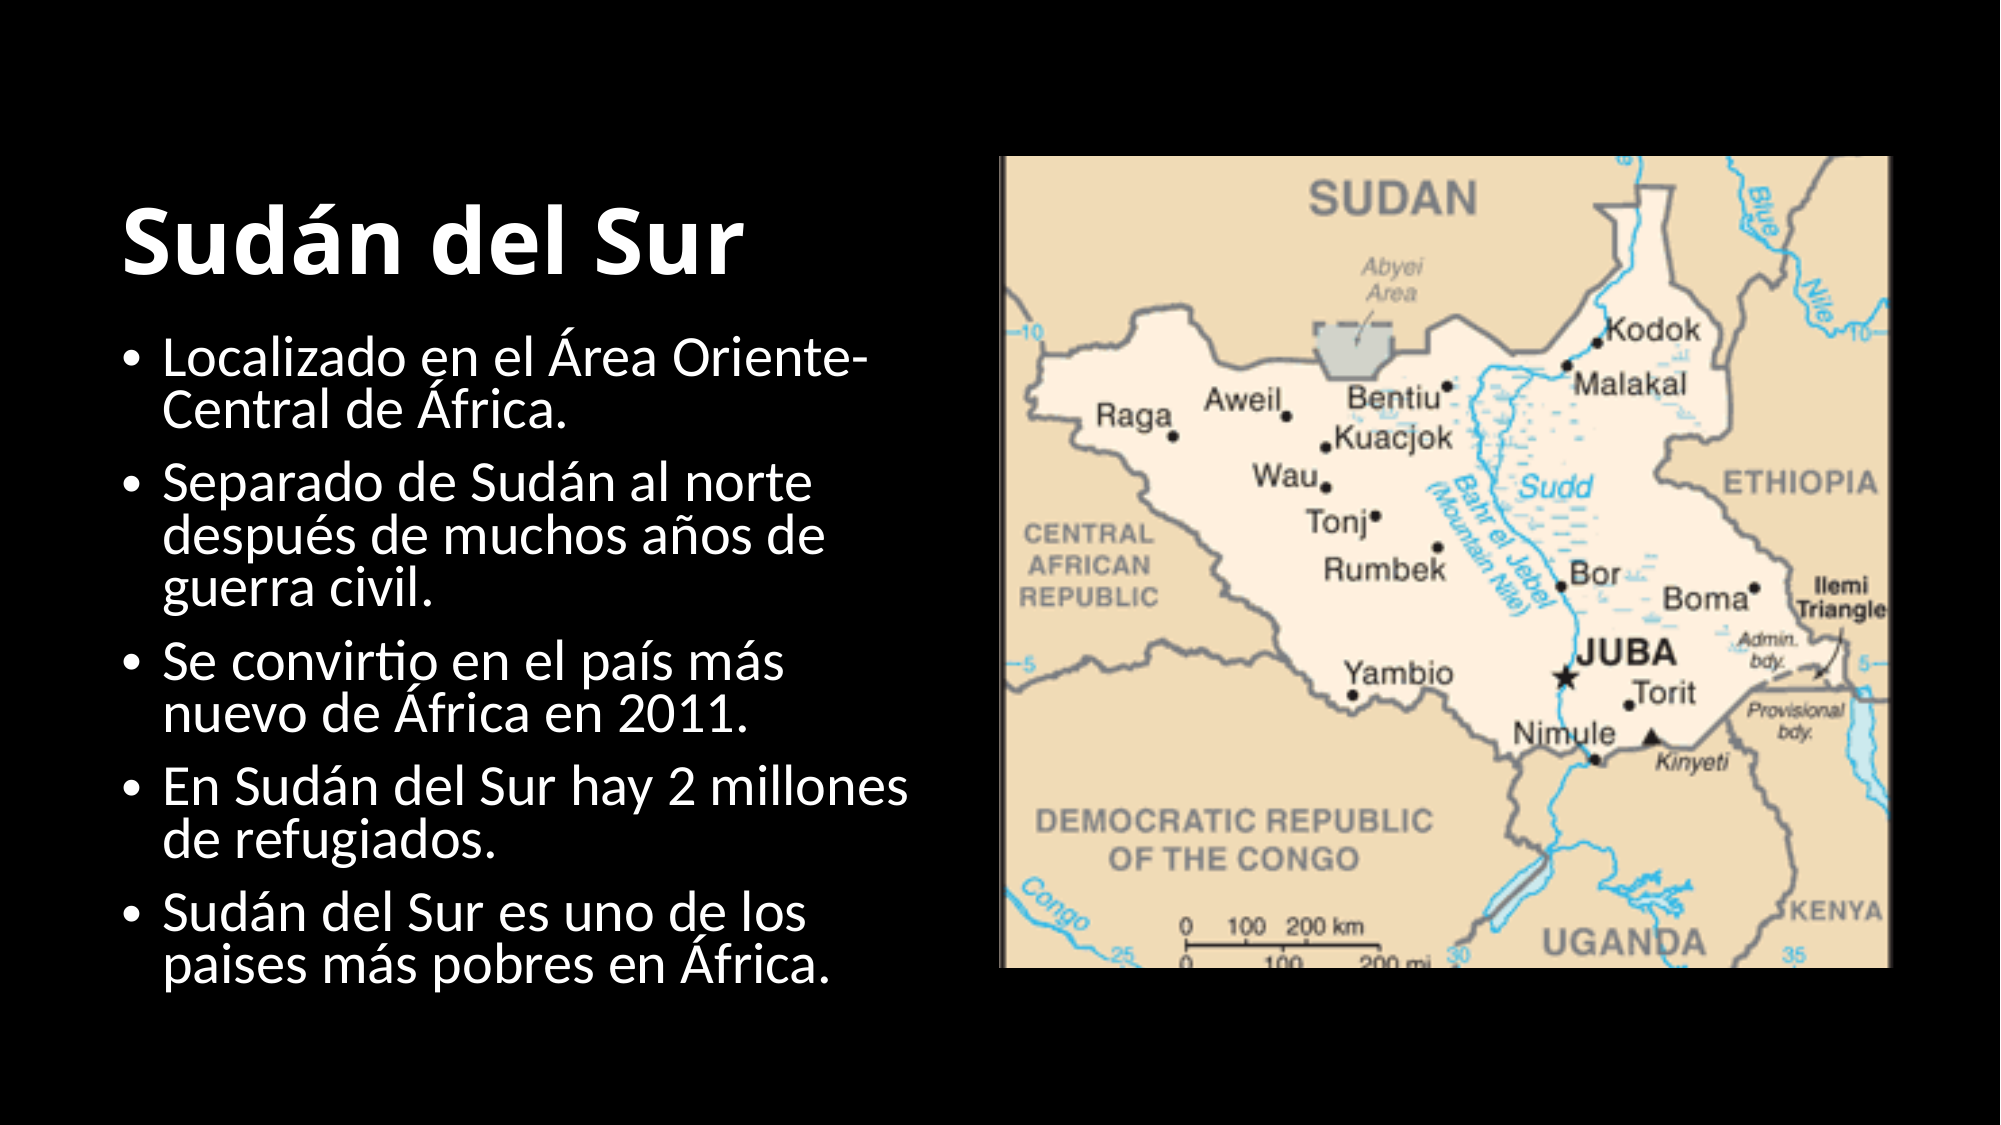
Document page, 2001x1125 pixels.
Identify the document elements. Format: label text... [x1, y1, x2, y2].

title Sudán del Sur [106, 103, 948, 326]
picture [999, 156, 1894, 968]
list Localizado en el Área Oriente-Central de África. Separado de Sudán al norte después de muchos años de guerra civil. Se convirtio en el país más nuevo de África en 2011. En Sudán del Sur hay 2 millones de refugiados. Sudán del Sur es uno de los paises más pobres en África. [106, 326, 948, 1021]
